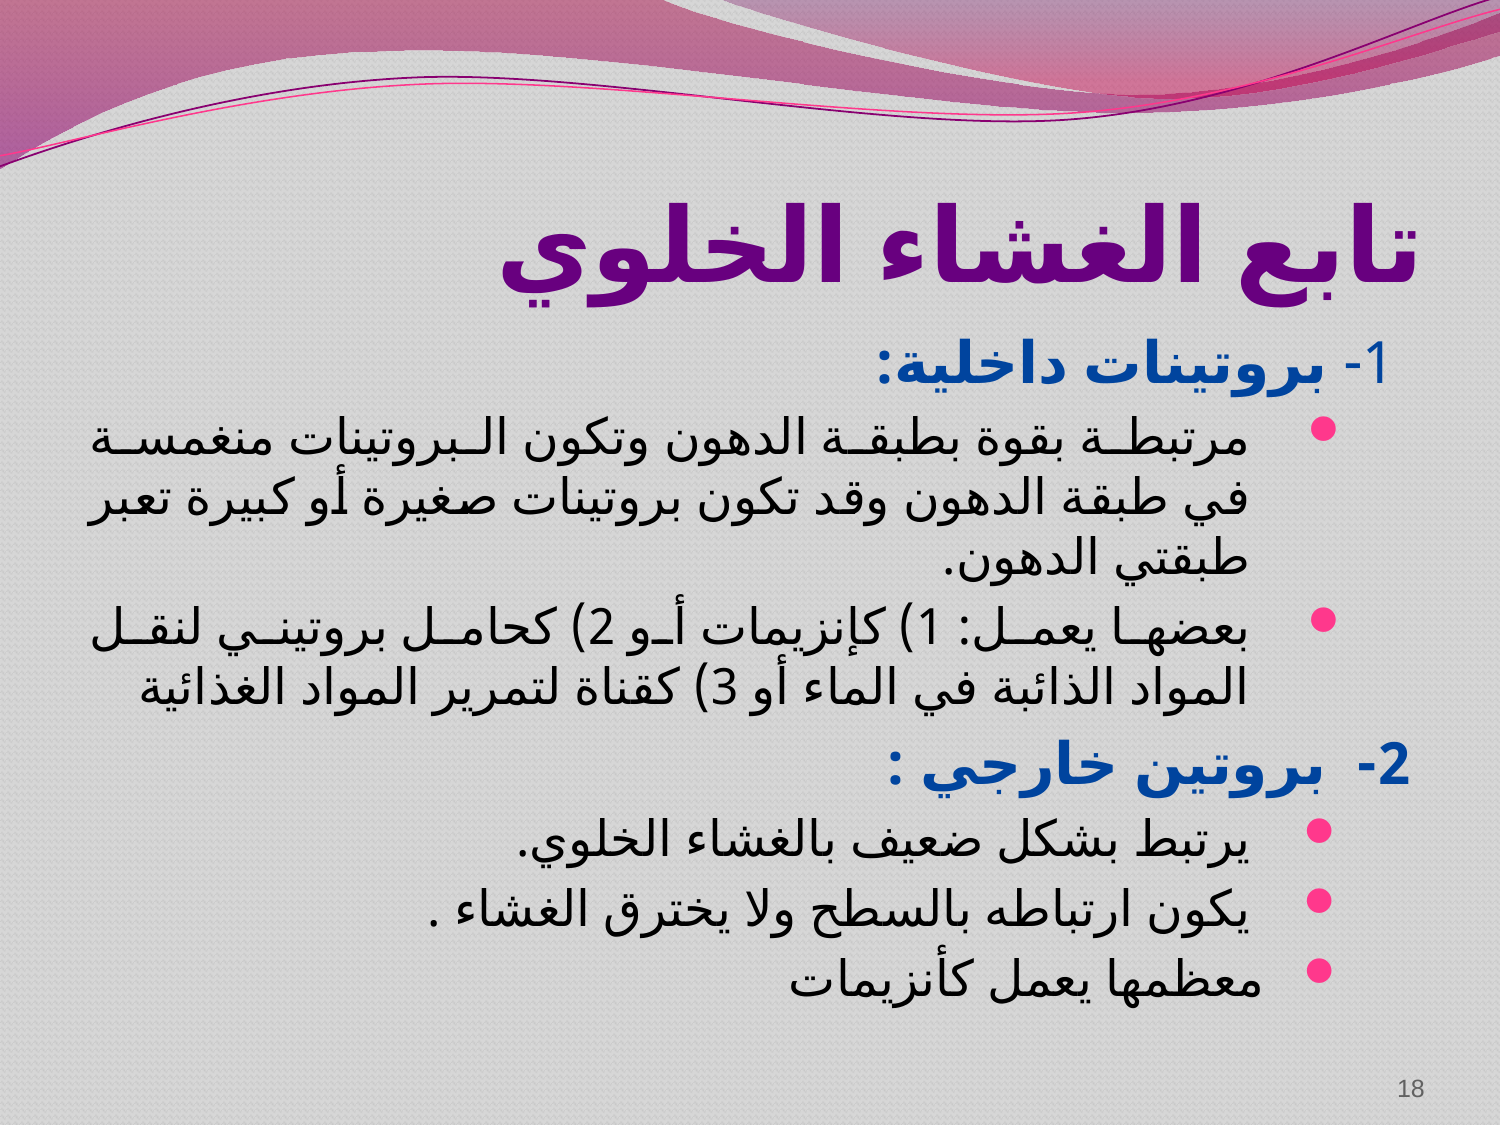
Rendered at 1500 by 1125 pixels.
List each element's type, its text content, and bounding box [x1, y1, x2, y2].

title تابع الغشاء الخلوي [75, 115, 1425, 303]
list 1- بروتينات داخلية: مرتبطة بقوة بطبقة الدهون وتكون البروتينات منغمسة في طبقة الدهون وقد تكون بروتينات صغيرة أو كبيرة تعبر طبقتي الدهون. بعضها يعمل: 1) كإنزيمات أو 2) كحامل بروتيني لنقل المواد الذائبة في الماء أو 3) كقناة لتمرير المواد الغذائية 2- بروتين خارجي : يرتبط بشكل ضعيف بالغشاء الخلوي. يكون ارتباطه بالسطح ولا يخترق الغشاء . معظمها يعمل كأنزيمات [75, 317, 1425, 1038]
slide_number 18 [1299, 1042, 1425, 1103]
